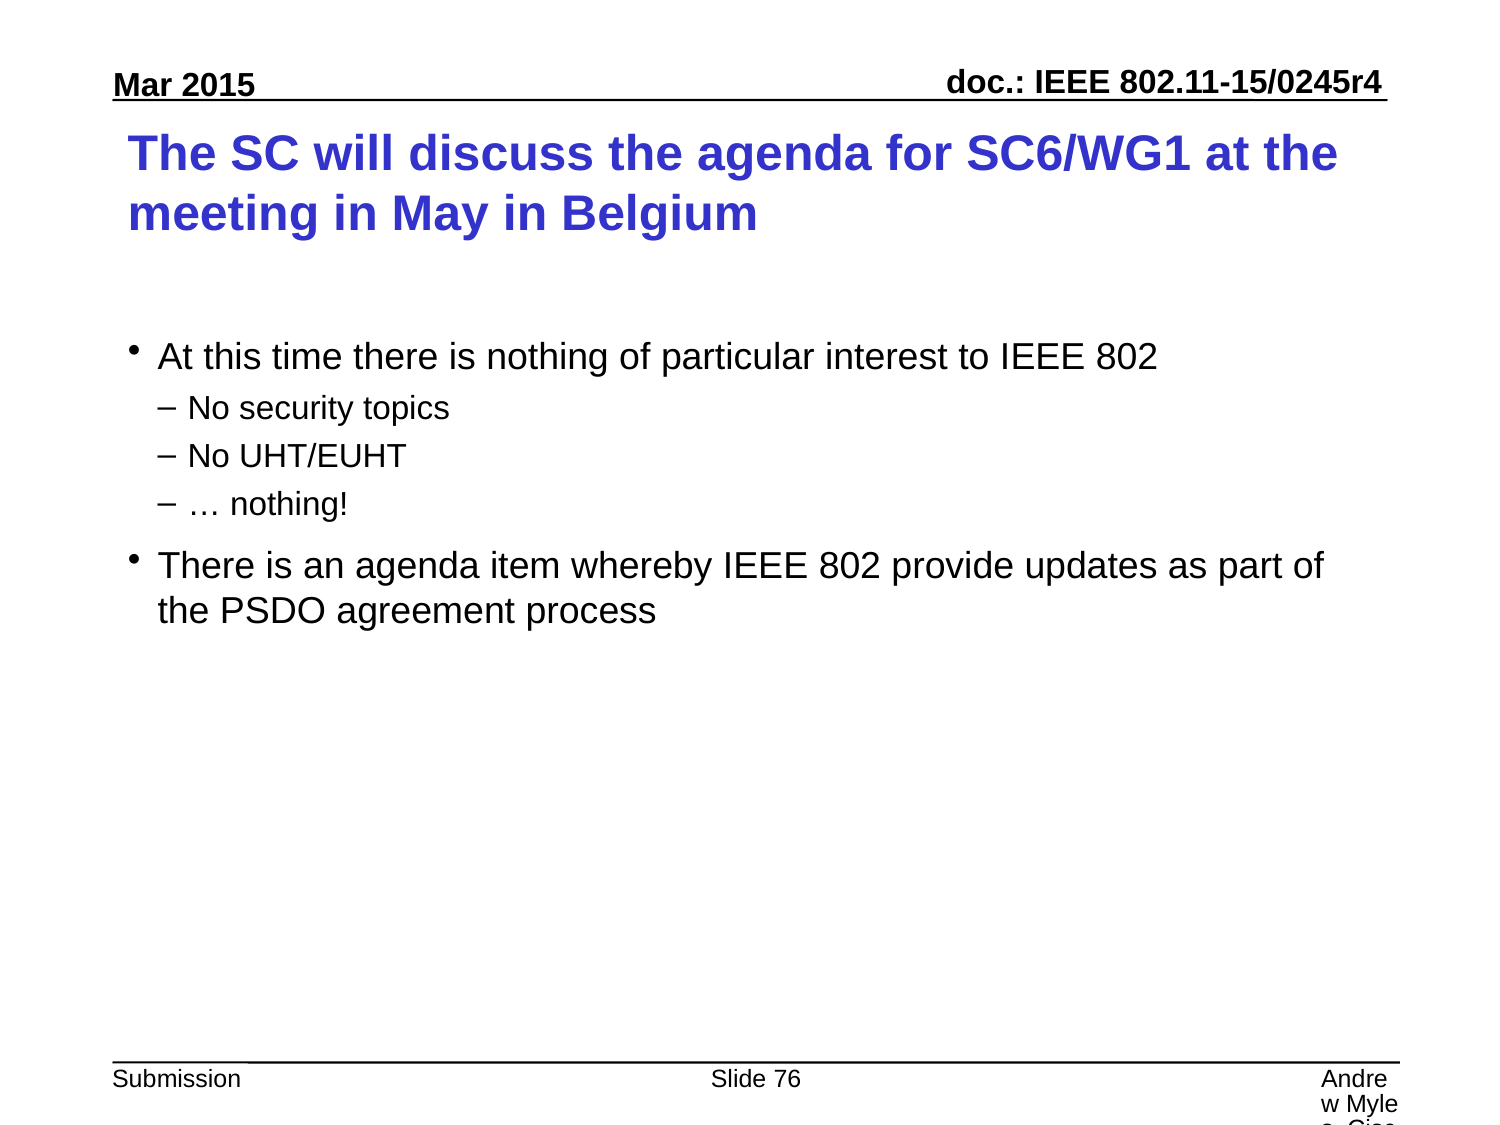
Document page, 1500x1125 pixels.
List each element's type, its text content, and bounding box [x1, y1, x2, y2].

title The SC will discuss the agenda for SC6/WG1 at the meeting in May in Belgium [112, 112, 1388, 288]
list At this time there is nothing of particular interest to IEEE 802 No security topics No UHT/EUHT … nothing! There is an agenda item whereby IEEE 802 provide updates as part of the PSDO agreement process [112, 324, 1388, 1000]
slide_number Slide 76 [709, 1061, 803, 1093]
footer Andrew Myles, Cisco [1320, 1061, 1402, 1093]
